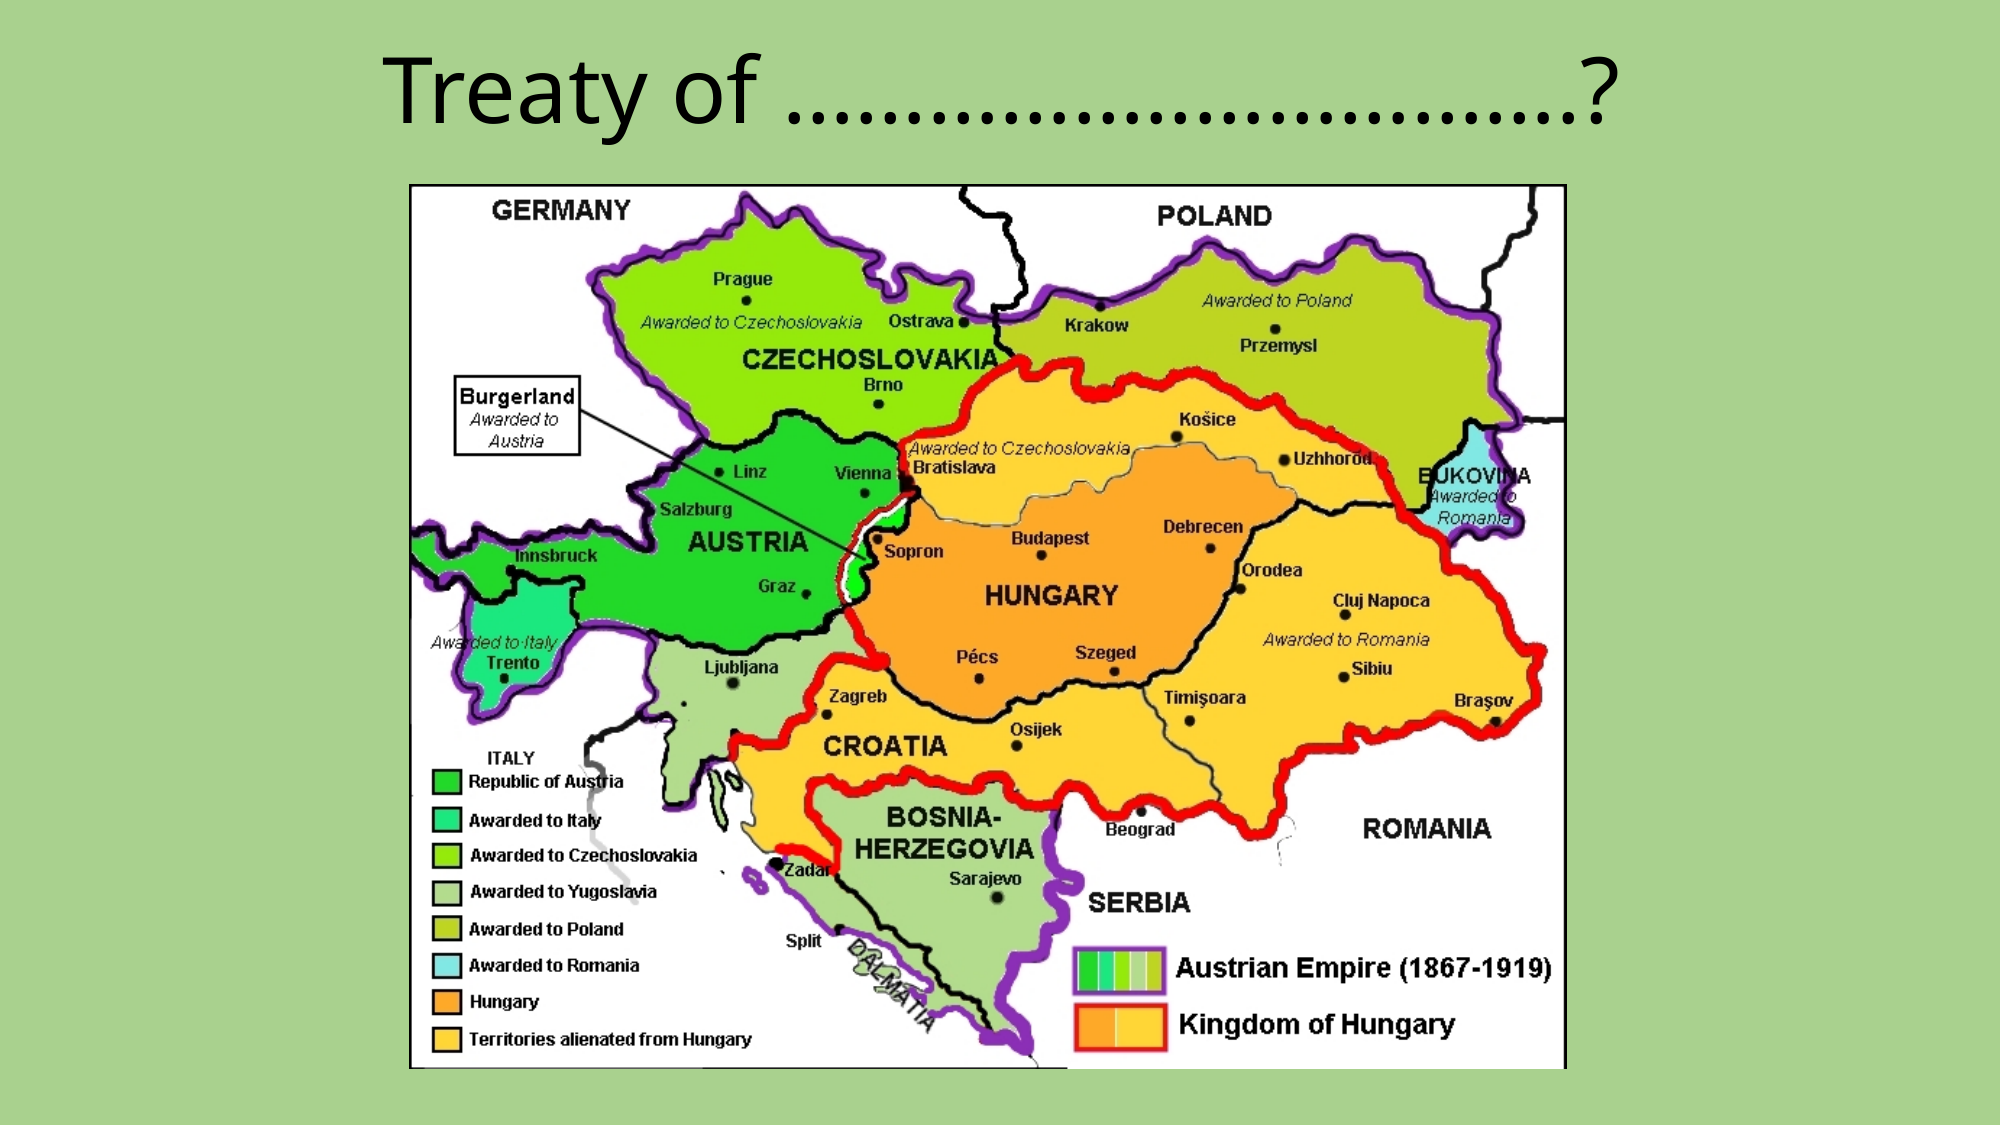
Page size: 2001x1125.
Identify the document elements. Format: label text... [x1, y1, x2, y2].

picture [409, 184, 1567, 1069]
title Treaty of ……………..…………….? [326, 0, 1677, 188]
